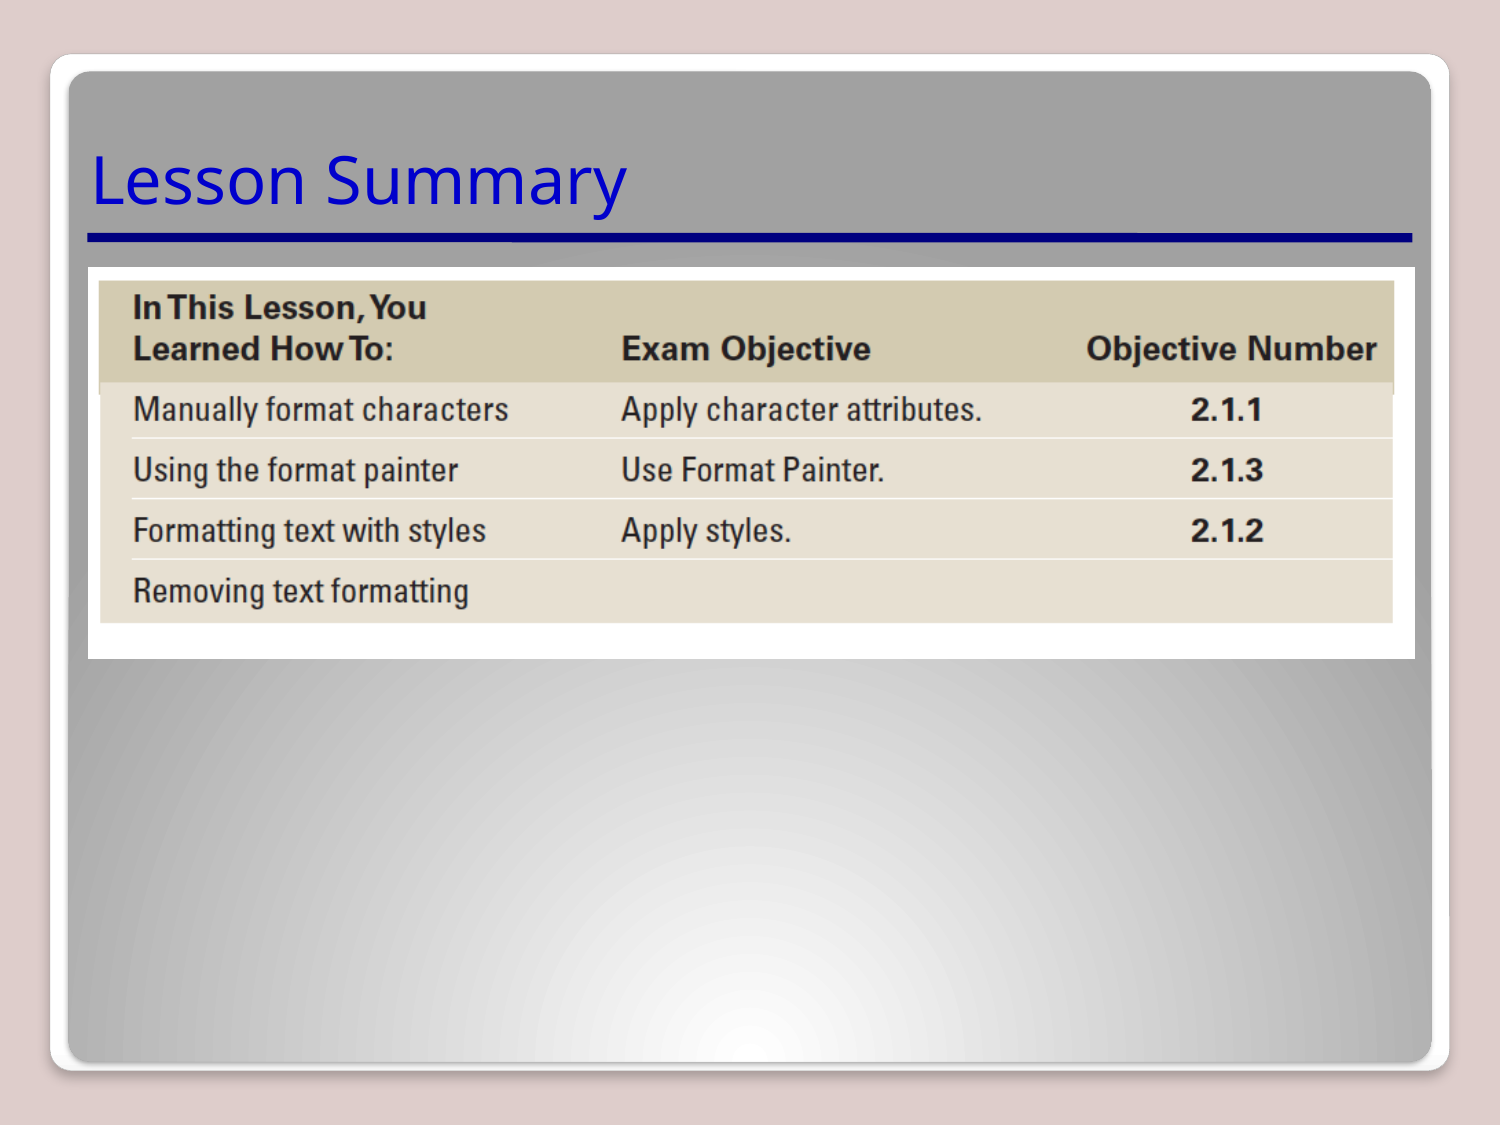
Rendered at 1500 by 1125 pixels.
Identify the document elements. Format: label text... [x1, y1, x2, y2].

title Lesson Summary [74, 74, 1426, 226]
picture [88, 266, 1416, 660]
